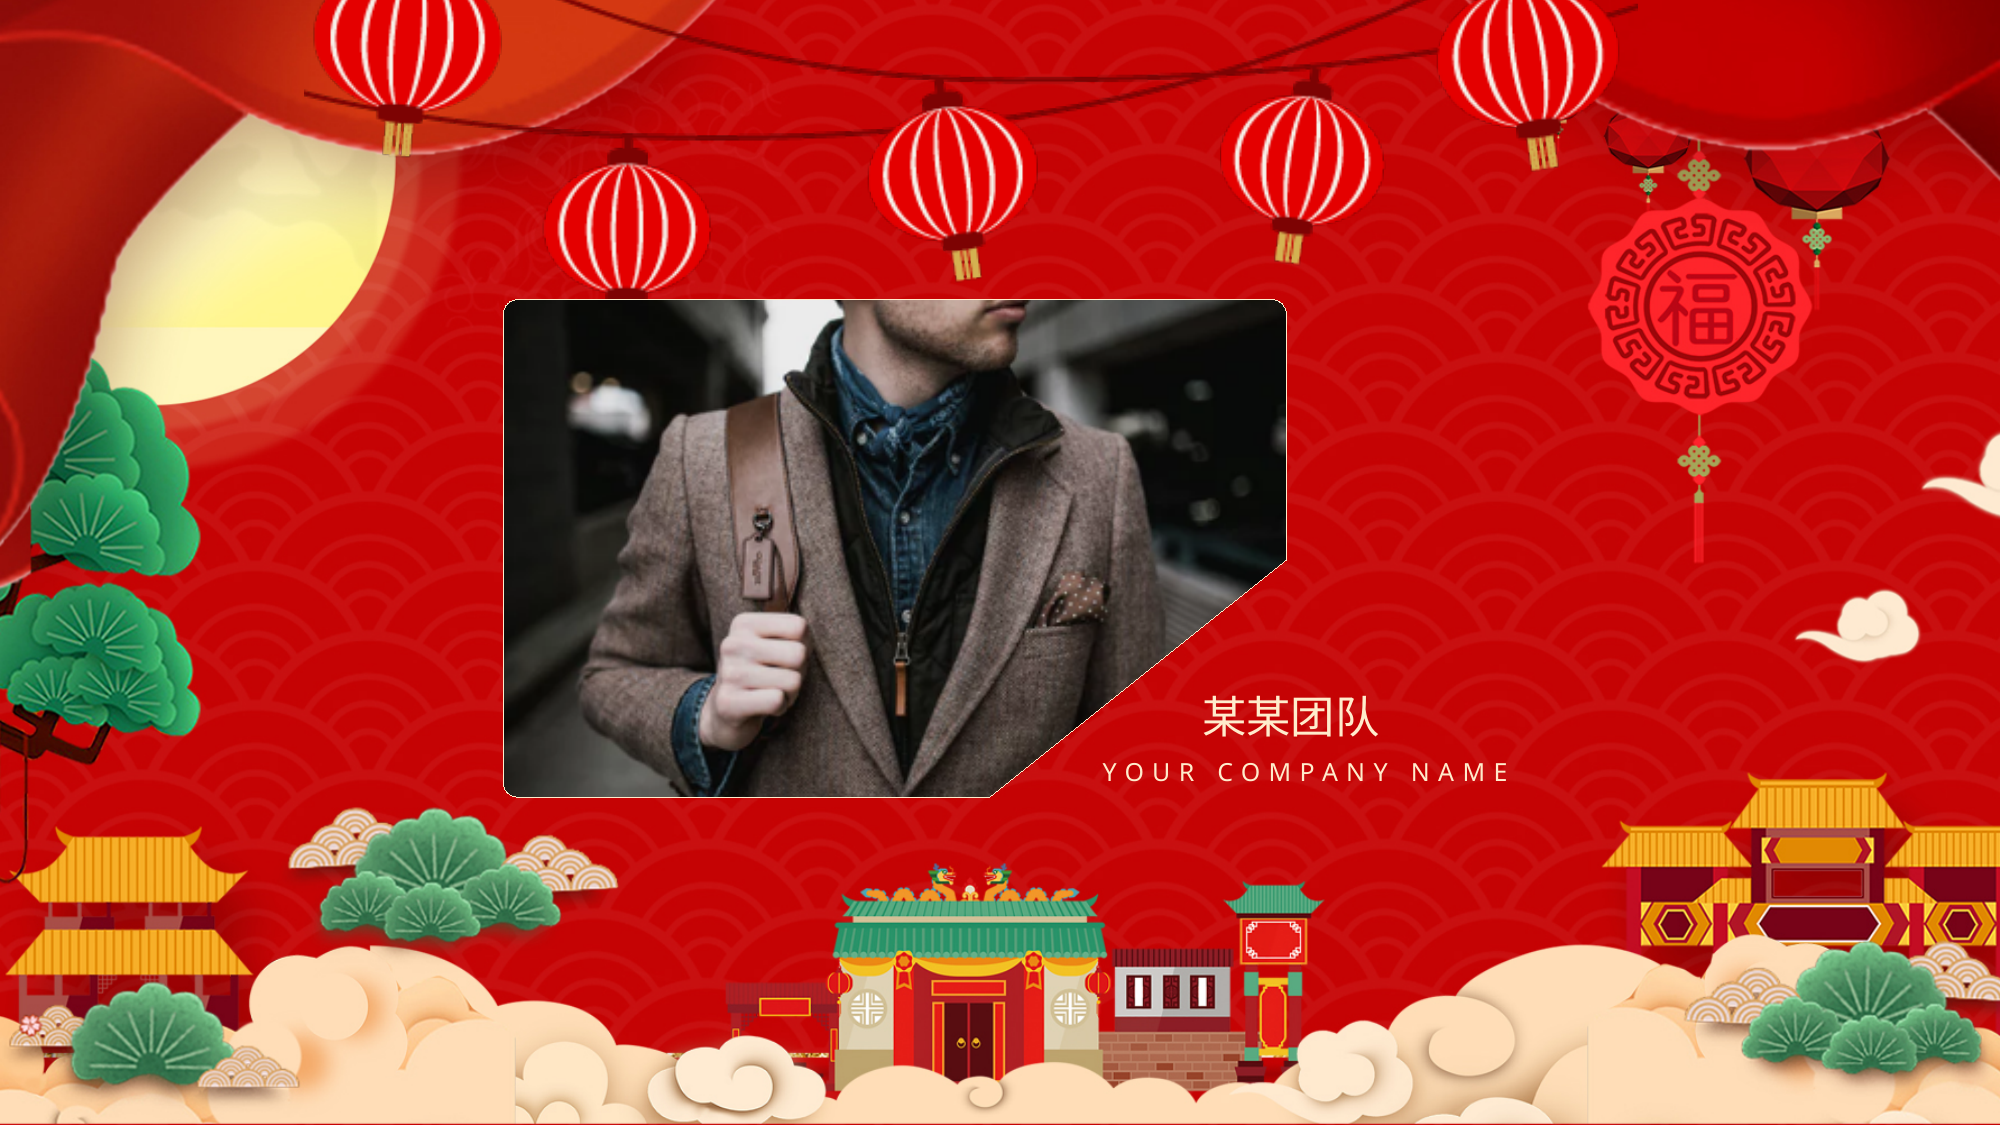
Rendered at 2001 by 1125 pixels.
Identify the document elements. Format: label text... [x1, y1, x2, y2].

text_box 某某团队 [1182, 679, 1429, 746]
picture [0, 0, 2000, 1125]
text_box [503, 299, 1287, 798]
text_box YOUR COMPANY NAME [1082, 746, 1529, 797]
